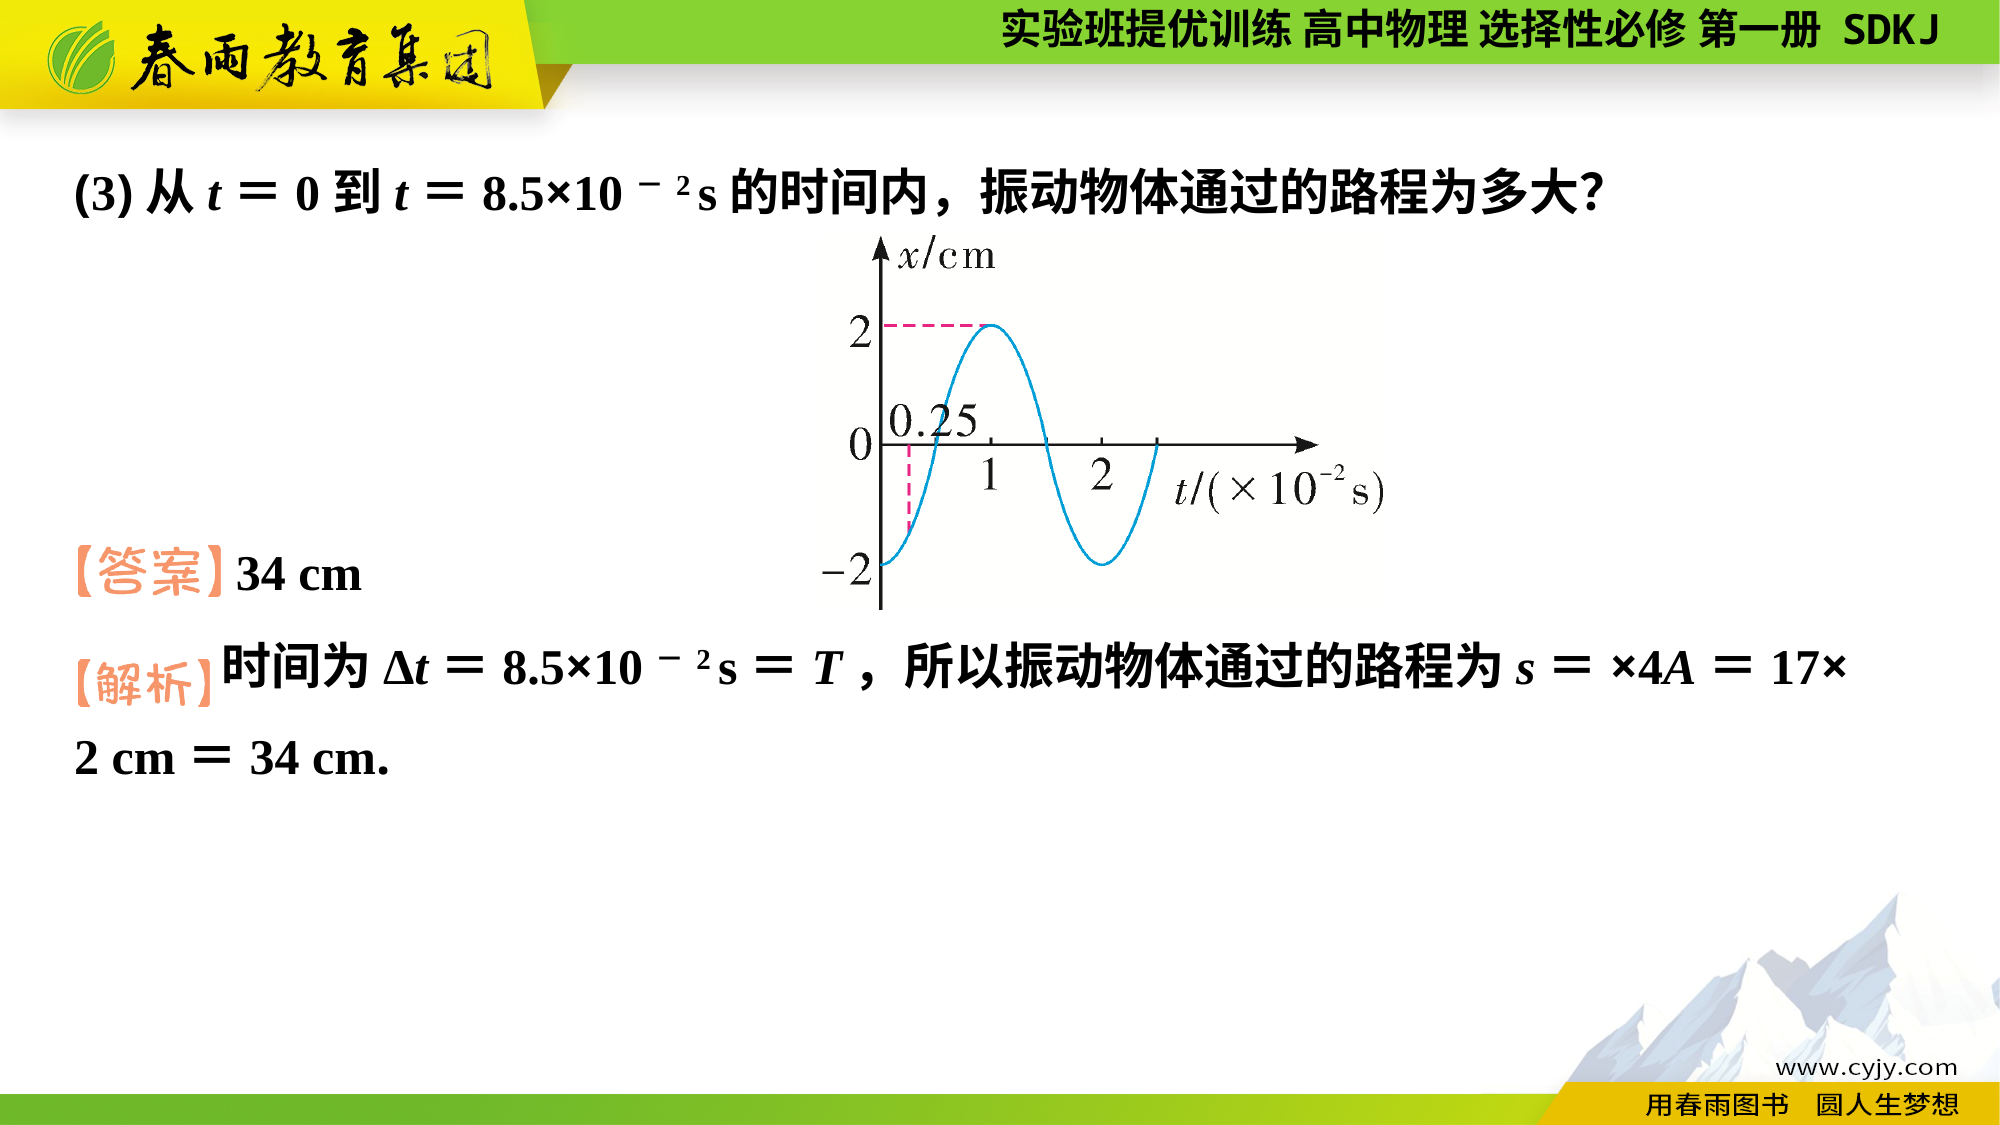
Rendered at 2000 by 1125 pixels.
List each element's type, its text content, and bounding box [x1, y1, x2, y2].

picture [0, 0, 2000, 1125]
list (3)从t＝0到t＝8.5×10－2 s的时间内，振动物体通过的路程为多大？ [59, 122, 1944, 229]
text_box 34 cm [220, 533, 378, 609]
